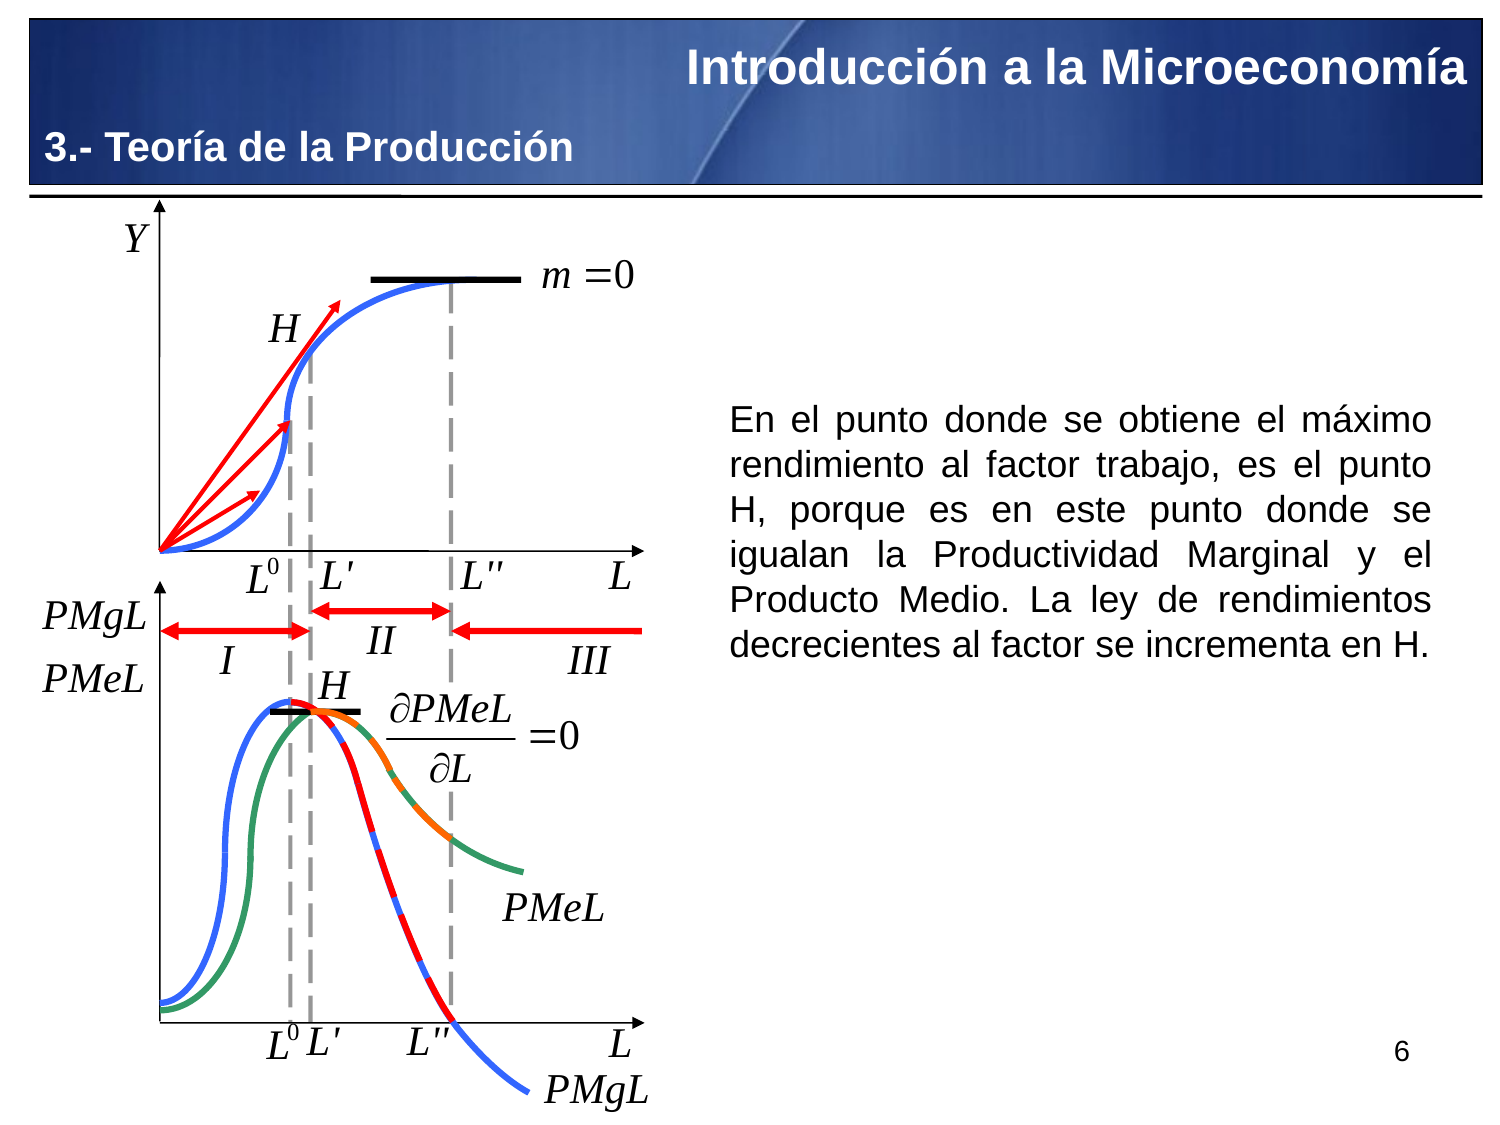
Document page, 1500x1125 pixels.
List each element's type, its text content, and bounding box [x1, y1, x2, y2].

text_box Introducción a la Microeconomía [608, 26, 1483, 102]
slide_number 6 [1074, 1024, 1426, 1103]
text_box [34, 199, 657, 1122]
text_box 3.- Teoría de la Producción [29, 112, 632, 178]
text_box En el punto donde se obtiene el máximo rendimiento al factor trabajo, es el punto H, porque es en este punto donde se igualan la Productividad Marginal y el Producto Medio. La ley de rendimientos decrecientes al factor se incrementa en H. [714, 387, 1447, 673]
text_box [29, 19, 1483, 185]
